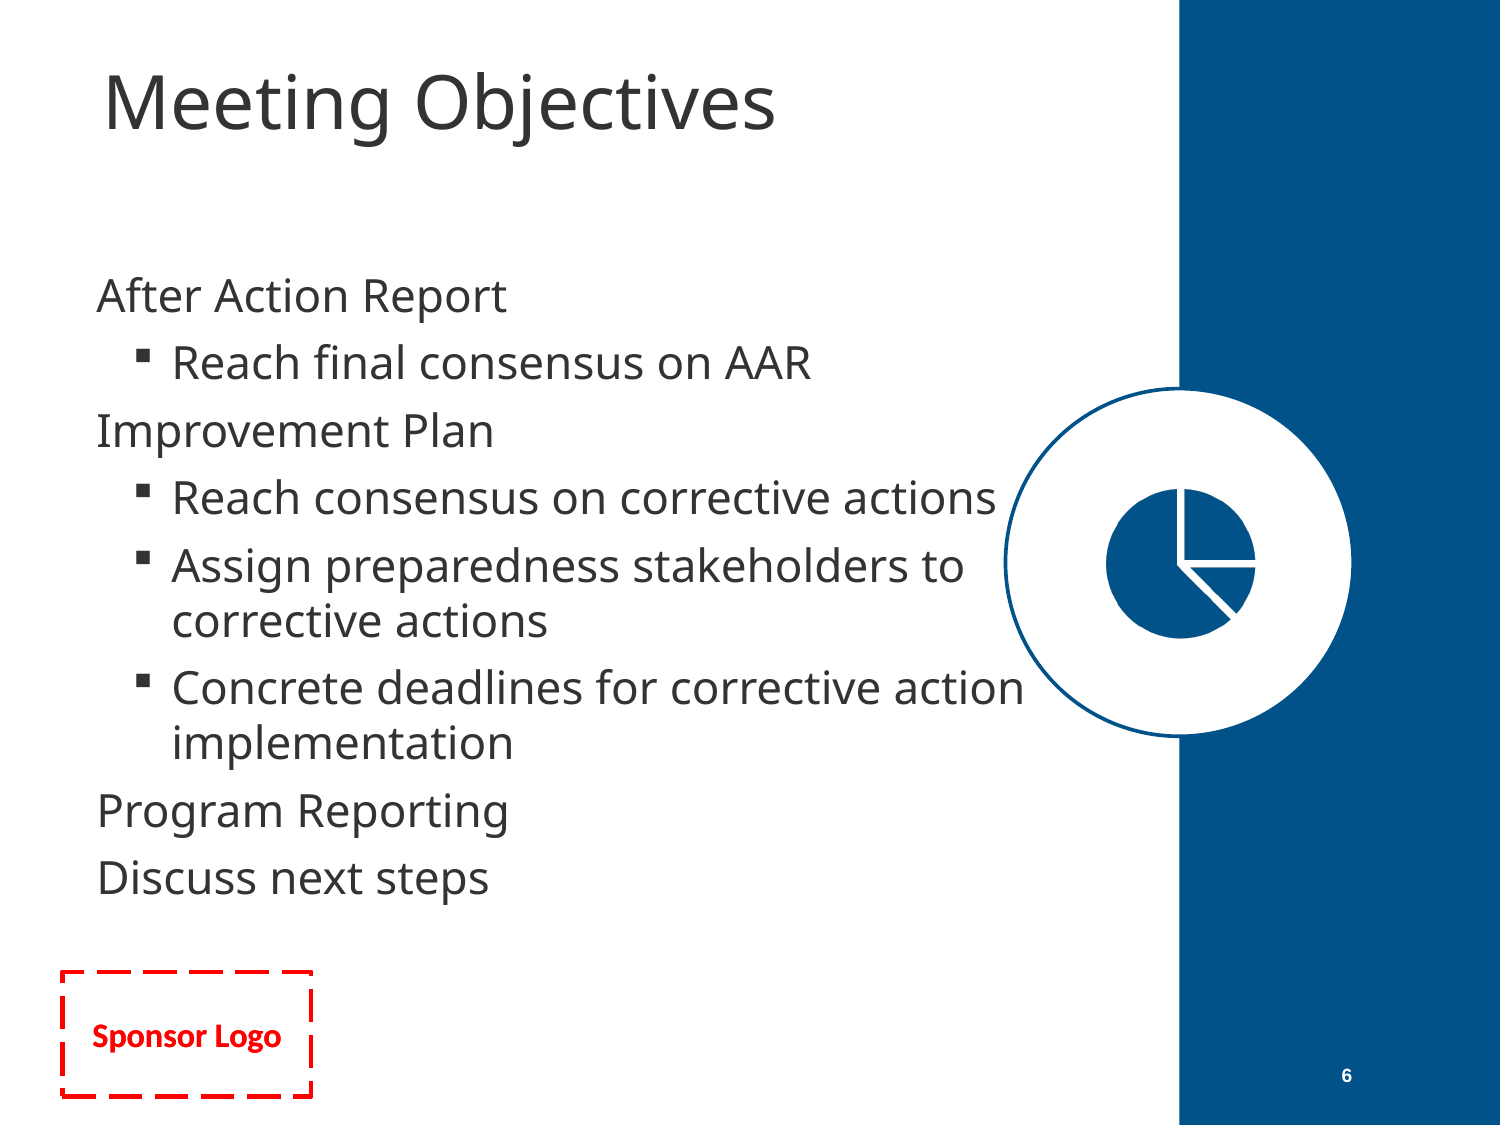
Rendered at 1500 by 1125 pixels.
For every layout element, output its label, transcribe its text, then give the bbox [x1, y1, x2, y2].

title Meeting Objectives [87, 50, 1070, 150]
slide_number 6 [1242, 1052, 1368, 1098]
text_box [1003, 386, 1356, 739]
picture [1086, 469, 1275, 658]
list After Action Report Reach final consensus on AAR Improvement Plan Reach consensus on corrective actions Assign preparedness stakeholders to corrective actions Concrete deadlines for corrective action implementation Program Reporting Discuss next steps [81, 243, 1093, 927]
text_box [1177, 0, 1500, 1125]
